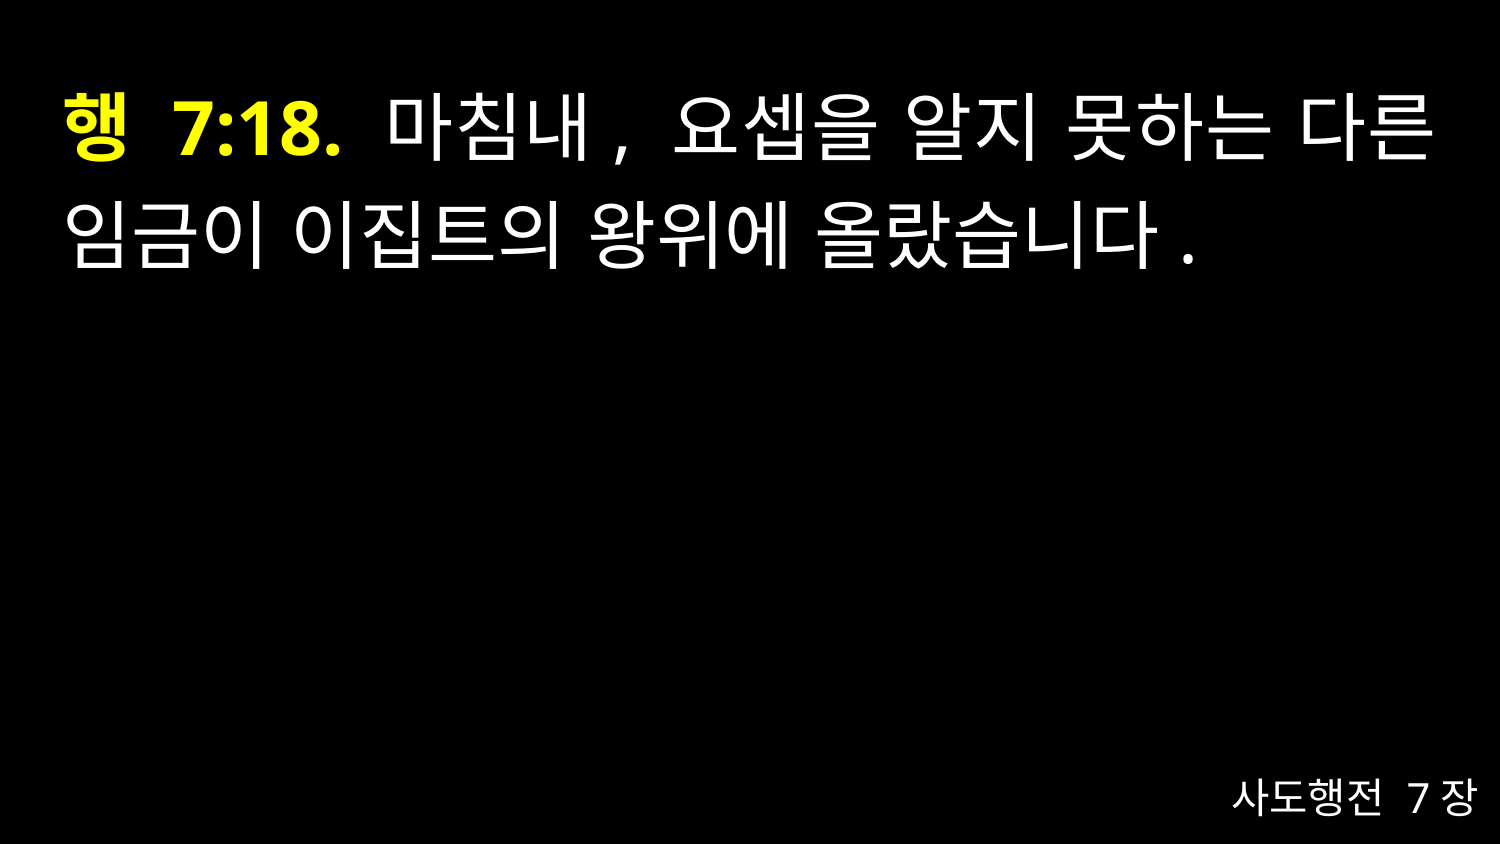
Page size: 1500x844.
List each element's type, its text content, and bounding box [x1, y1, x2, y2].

subtitle 사도행전 7장 [916, 770, 1500, 844]
title 행 7:18. 마침내, 요셉을 알지 못하는 다른 임금이 이집트의 왕위에 올랐습니다. [0, 0, 1500, 844]
